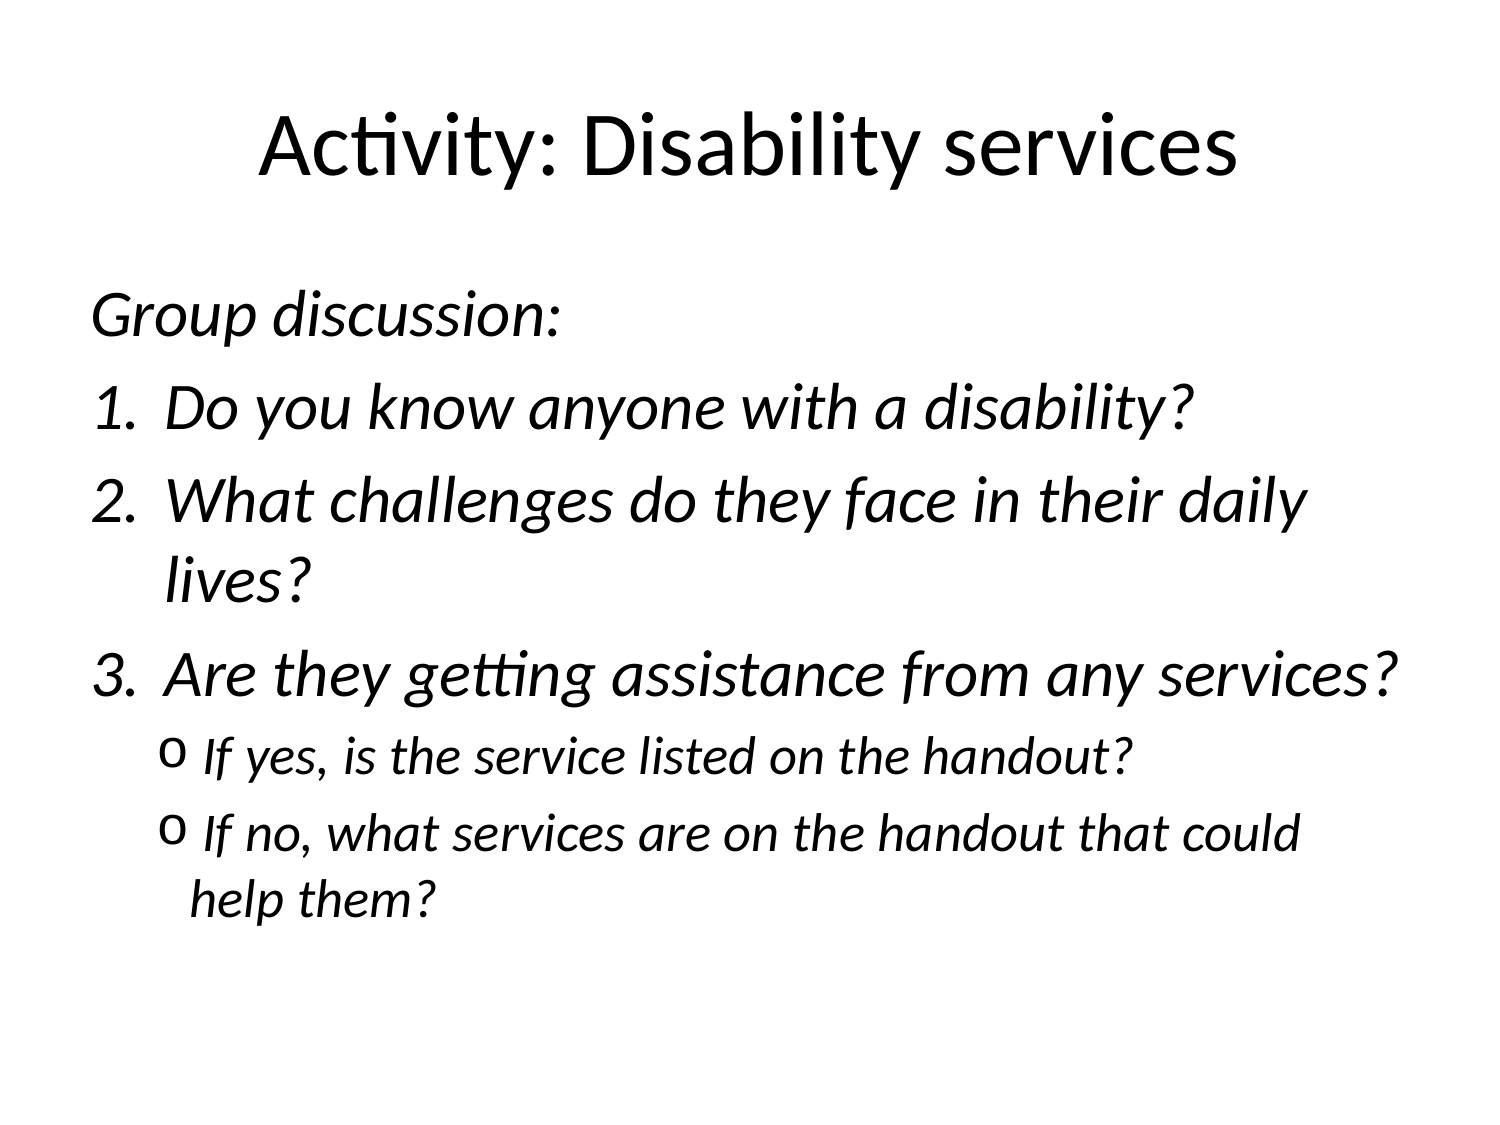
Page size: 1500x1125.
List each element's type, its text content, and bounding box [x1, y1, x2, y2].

title Activity: Disability services [75, 45, 1425, 233]
list Group discussion: Do you know anyone with a disability? What challenges do they face in their daily lives? Are they getting assistance from any services? If yes, is the service listed on the handout? If no, what services are on the handout that could help them? [75, 262, 1425, 1005]
